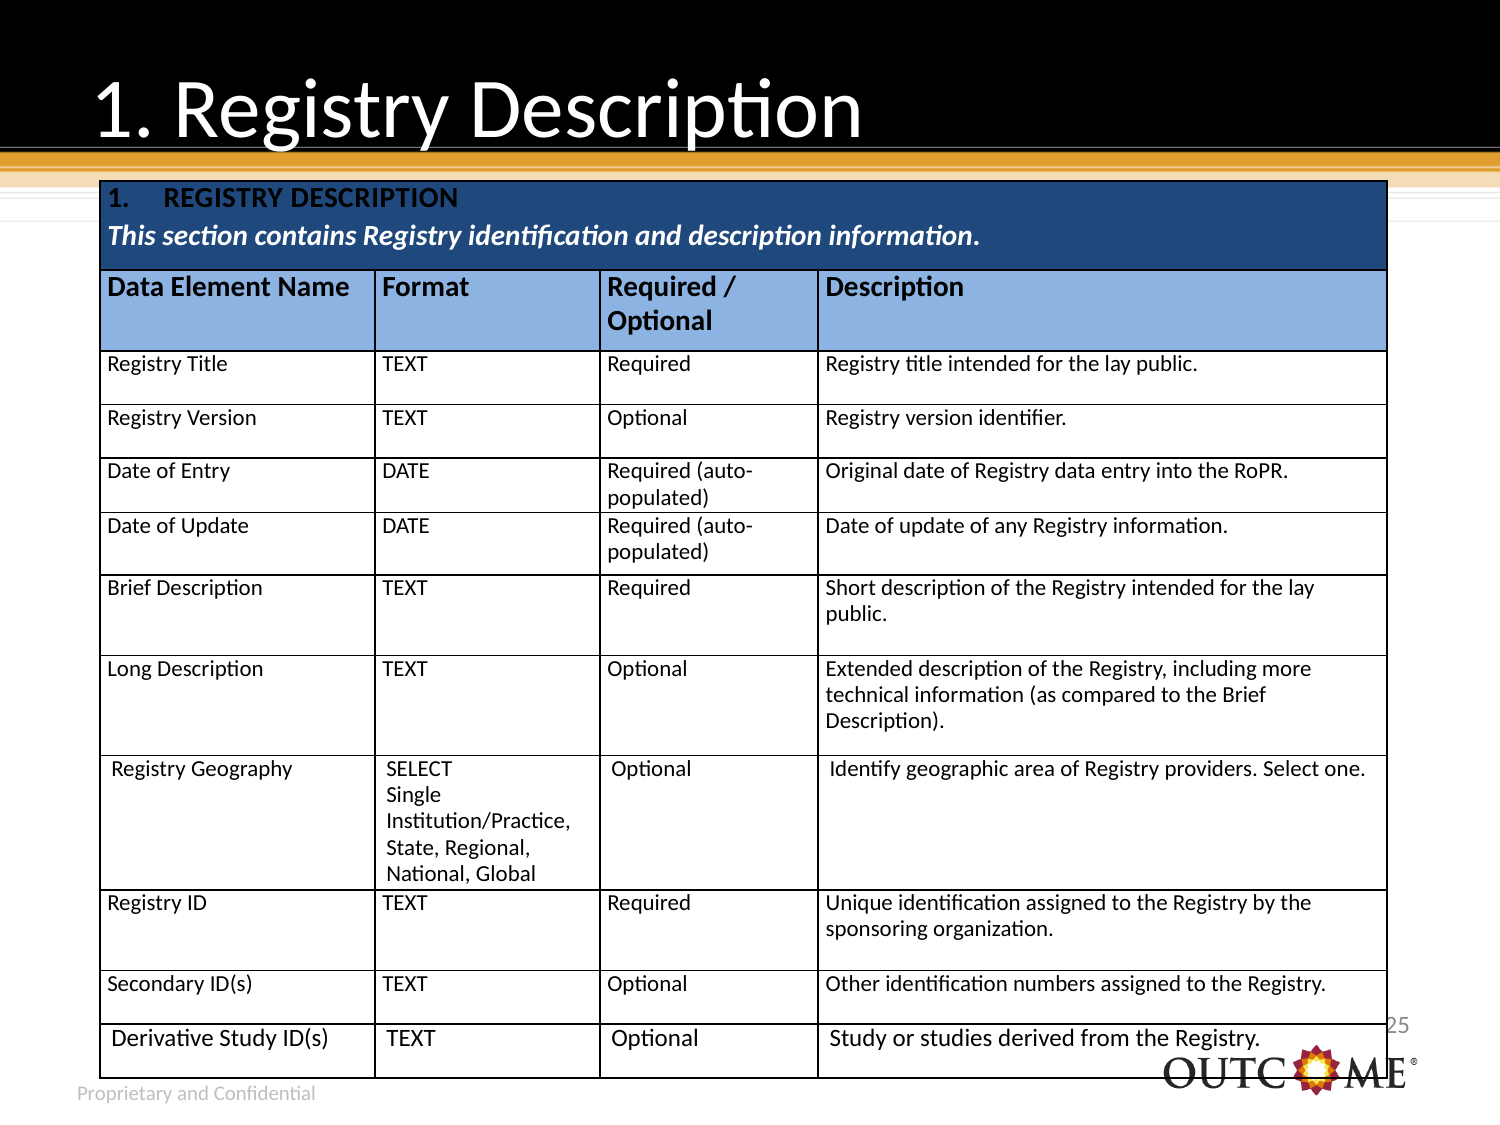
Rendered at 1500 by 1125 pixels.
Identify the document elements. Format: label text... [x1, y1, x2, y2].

table_cell Registry title intended for the lay public. [819, 352, 1386, 404]
table_cell Date of Update [101, 513, 374, 574]
table_cell Date of Entry [101, 459, 374, 512]
table_cell Short description of the Registry intended for the lay public. [819, 576, 1386, 655]
table_cell Secondary ID(s) [101, 971, 374, 1023]
table_cell Description [819, 271, 1386, 350]
table_cell Registry Title [101, 352, 374, 404]
table_header Registry Description This section contains Registry identification and description information. [101, 182, 1386, 269]
table_cell Extended description of the Registry, including more technical information (as compared to the Brief Description). [819, 656, 1386, 755]
table_cell Required (auto-populated) [601, 459, 817, 512]
table_cell TEXT [376, 971, 599, 1023]
table_cell Registry Geography [101, 756, 374, 889]
table_cell Format [376, 271, 599, 350]
table_cell Optional [601, 656, 817, 755]
table_cell Study or studies derived from the Registry. [819, 1025, 1386, 1077]
table_cell Required [601, 891, 817, 970]
table_cell TEXT [376, 352, 599, 404]
title 1. Registry Description [75, 45, 1425, 163]
table_cell Identify geographic area of Registry providers. Select one. [819, 756, 1386, 889]
table_cell TEXT [376, 1025, 599, 1077]
table_cell Optional [601, 1025, 817, 1077]
picture [0, 0, 1500, 223]
table_cell DATE [376, 459, 599, 512]
table_cell DATE [376, 513, 599, 574]
table_cell Date of update of any Registry information. [819, 513, 1386, 574]
table_cell Required (auto-populated) [601, 513, 817, 574]
table_cell Long Description [101, 656, 374, 755]
slide_number 24 [1388, 999, 1425, 1048]
table_cell TEXT [376, 405, 599, 457]
table_cell Derivative Study ID(s) [101, 1025, 374, 1077]
table_cell Optional [601, 756, 817, 889]
table_cell Other identification numbers assigned to the Registry. [819, 971, 1386, 1023]
table_cell TEXT [376, 576, 599, 655]
table_cell TEXT [376, 891, 599, 970]
table_cell Required / Optional [601, 271, 817, 350]
table_cell Original date of Registry data entry into the RoPR. [819, 459, 1386, 512]
table_cell Optional [601, 971, 817, 1023]
table_cell Required [601, 576, 817, 655]
table_cell Registry Version [101, 405, 374, 457]
table_cell Brief Description [101, 576, 374, 655]
table_cell TEXT [376, 656, 599, 755]
picture [1163, 1048, 1418, 1096]
table_cell Optional [601, 405, 817, 457]
table_cell Unique identification assigned to the Registry by the sponsoring organization. [819, 891, 1386, 970]
table_cell Registry version identifier. [819, 405, 1386, 457]
table_cell Registry ID [101, 891, 374, 970]
table_cell Data Element Name [101, 271, 374, 350]
table_cell SELECT Single Institution/Practice, State, Regional, National, Global [376, 756, 599, 889]
table_cell Required [601, 352, 817, 404]
